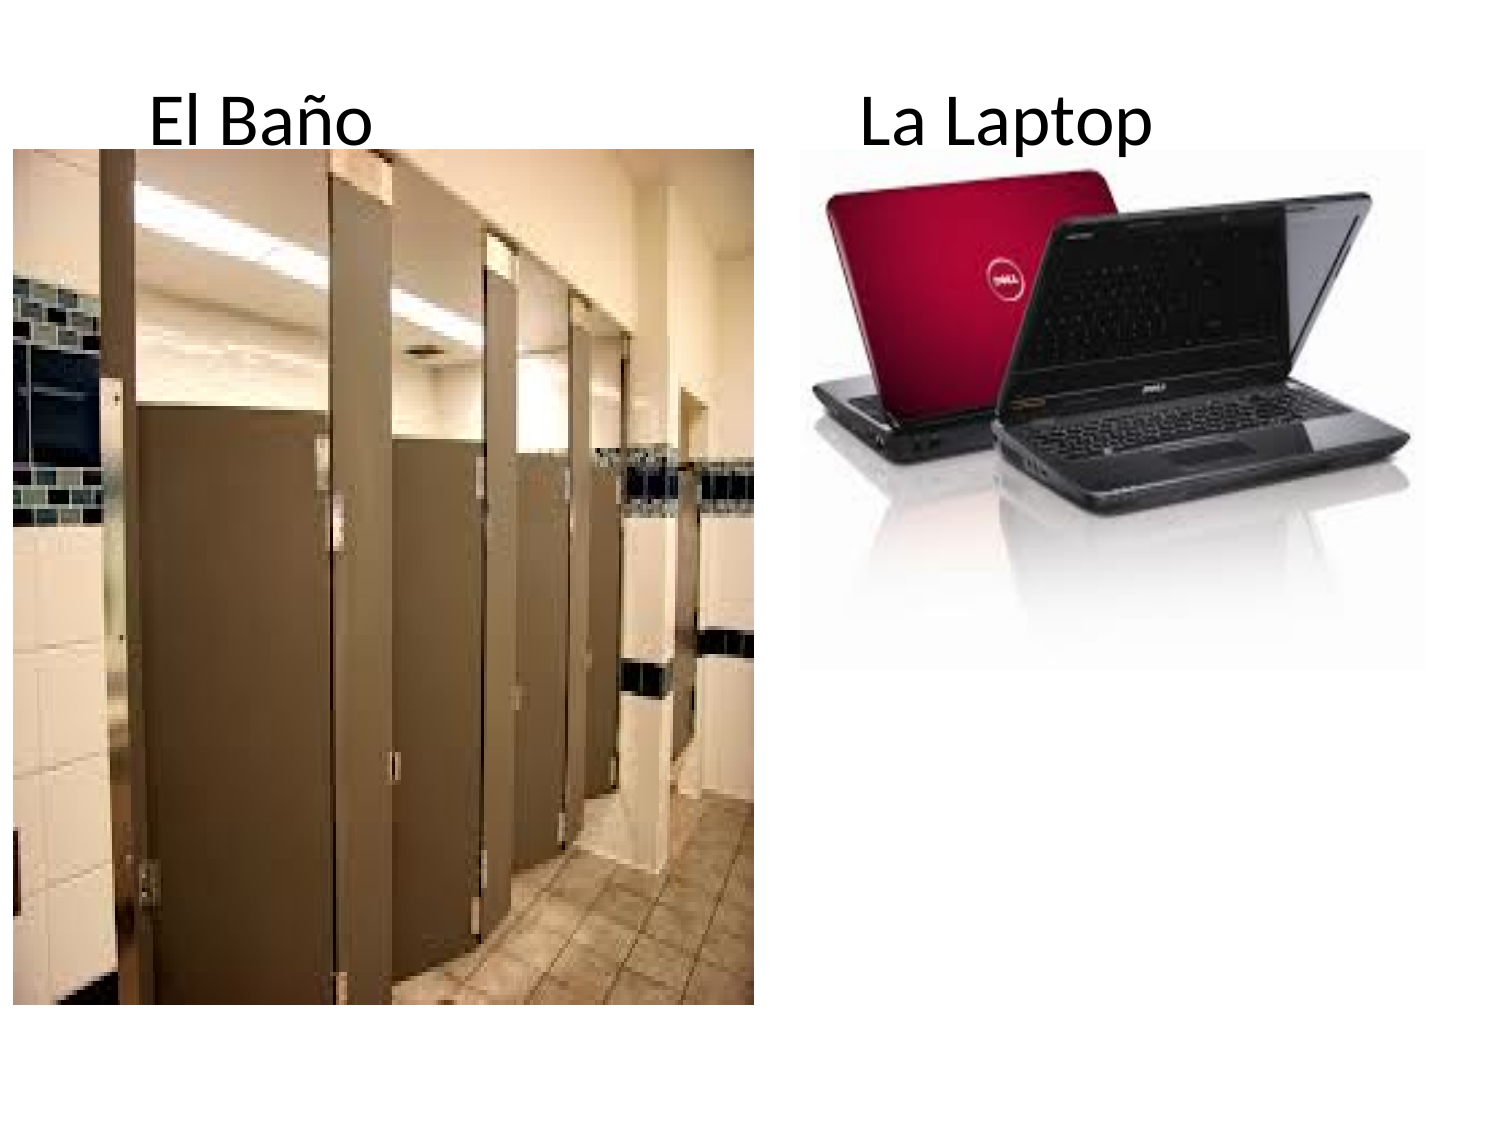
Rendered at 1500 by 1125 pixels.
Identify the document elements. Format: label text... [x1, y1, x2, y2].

text_box La Laptop [845, 63, 1213, 148]
picture [12, 149, 754, 1005]
picture [800, 149, 1426, 670]
text_box El Baño [133, 63, 429, 148]
